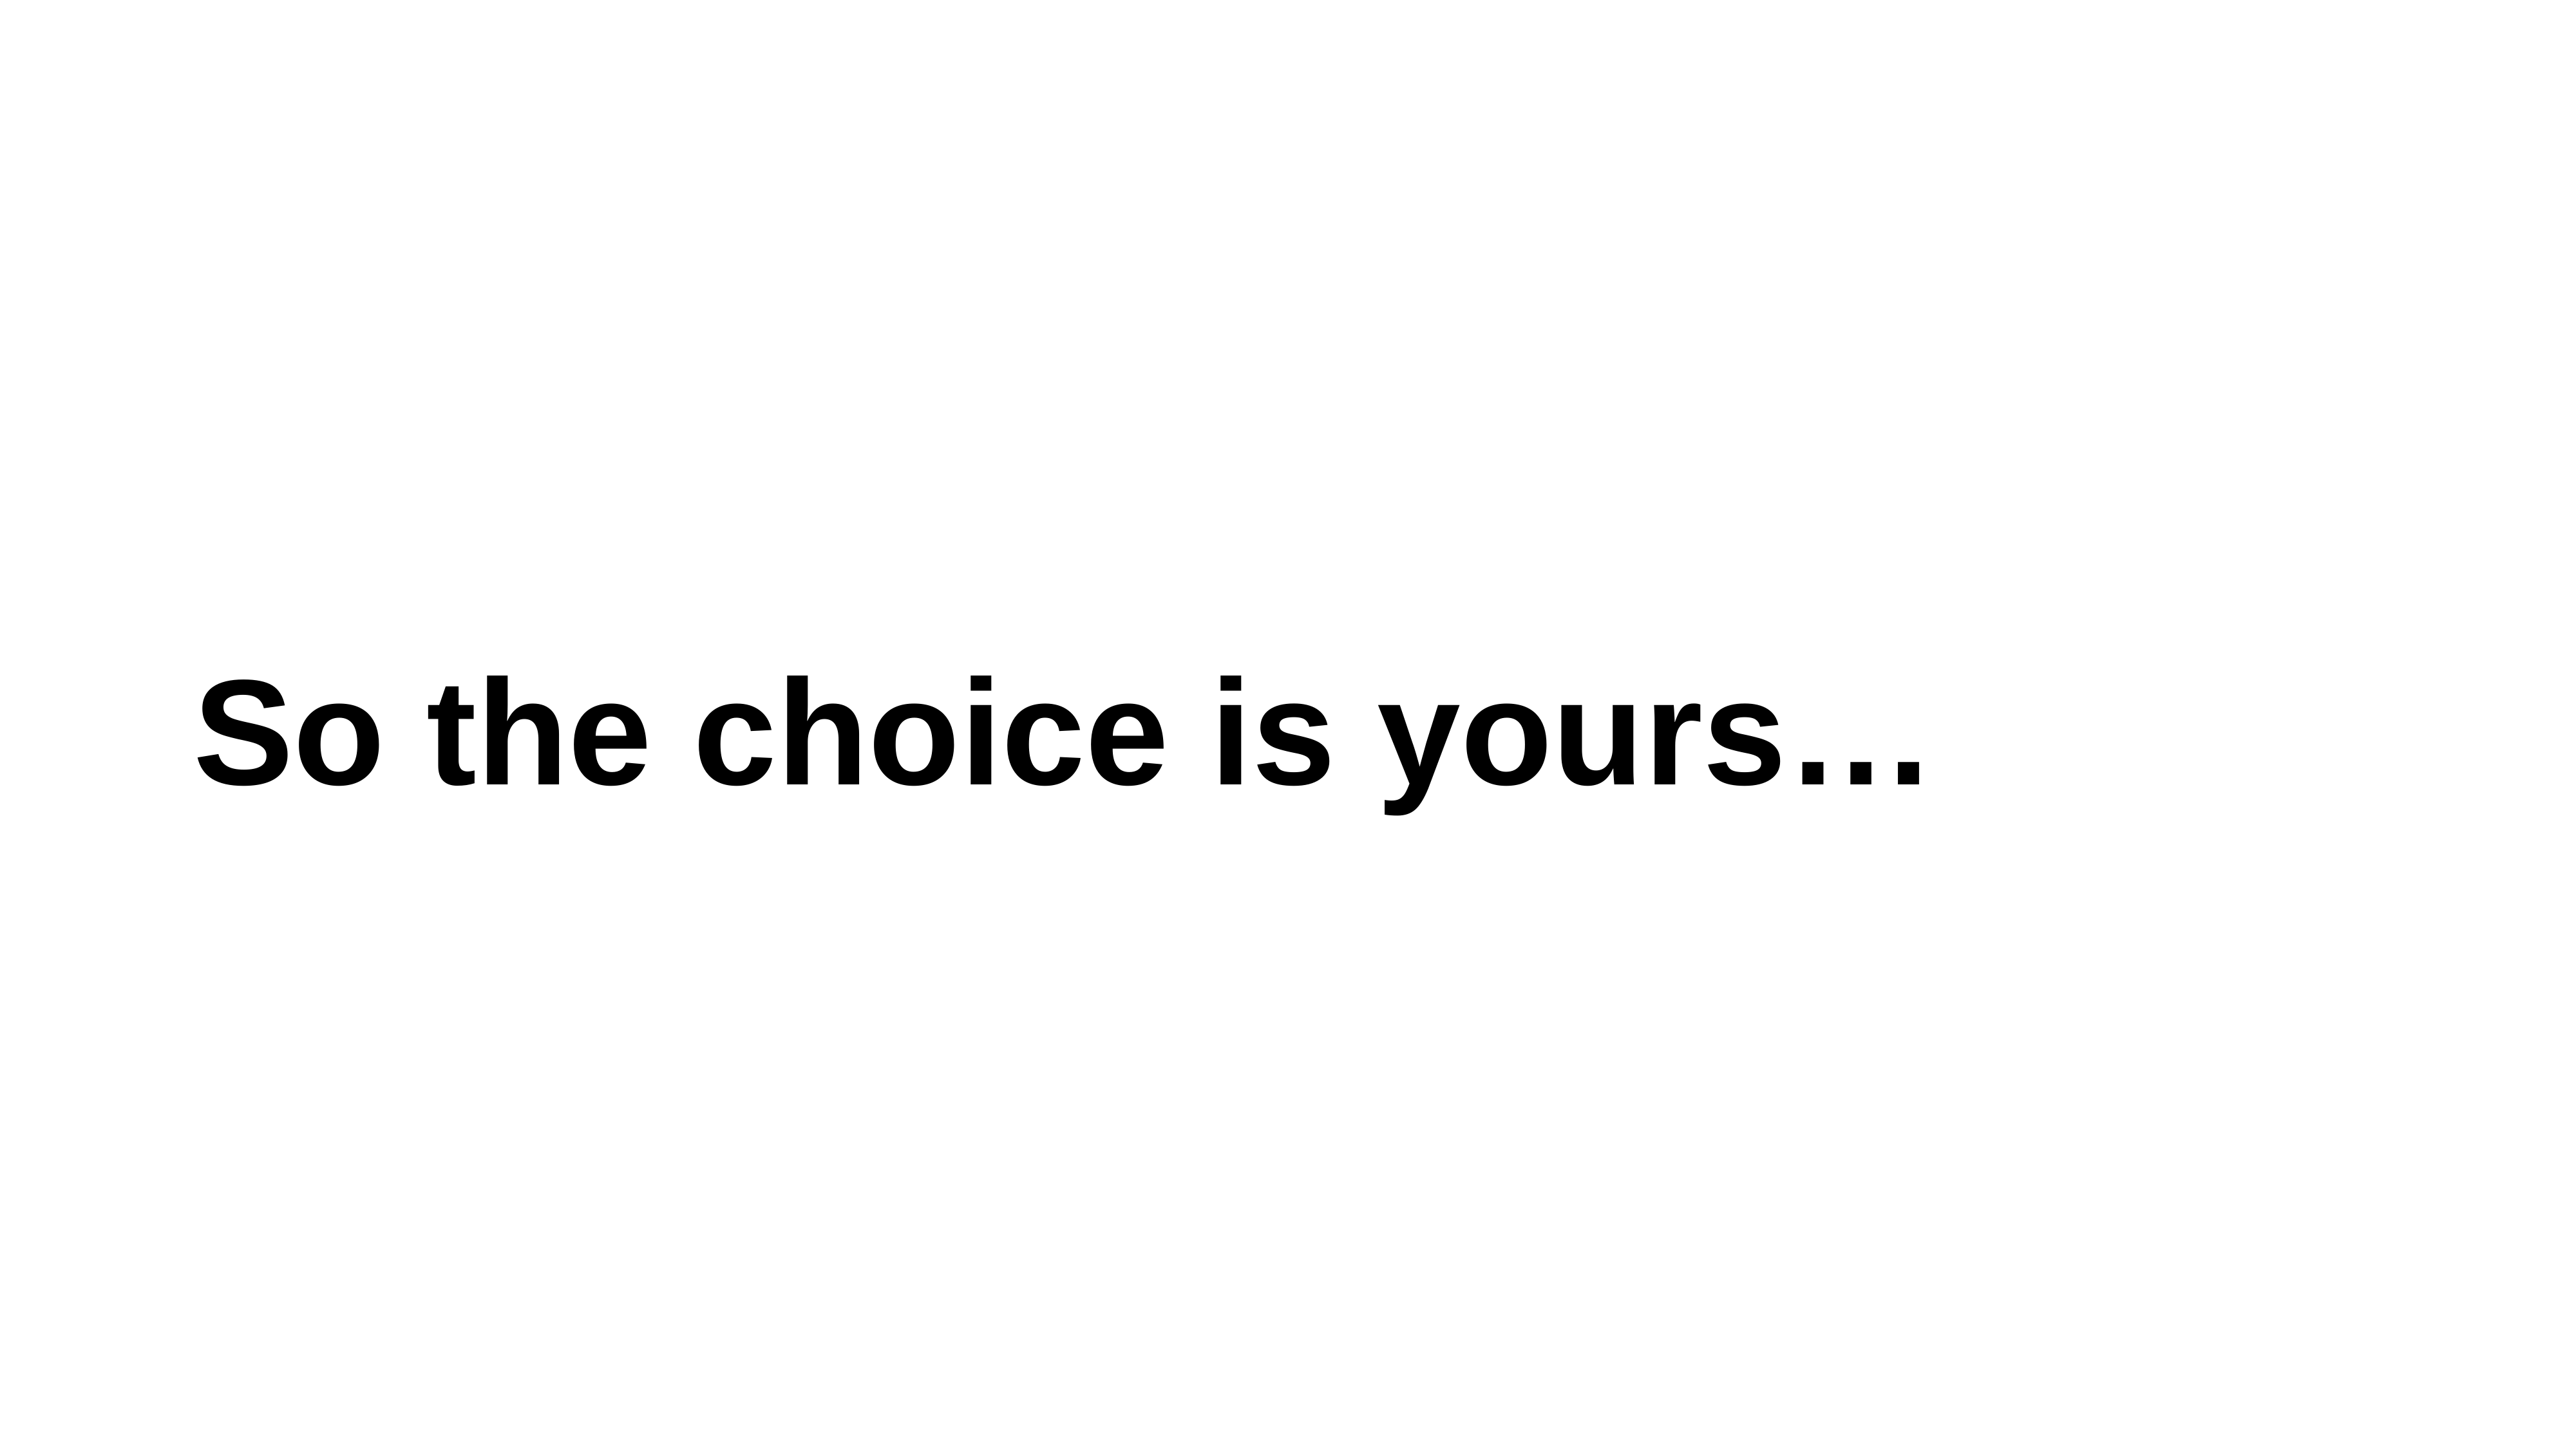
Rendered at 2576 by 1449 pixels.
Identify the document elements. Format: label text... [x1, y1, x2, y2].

title So the choice is yours… [187, 478, 2389, 971]
